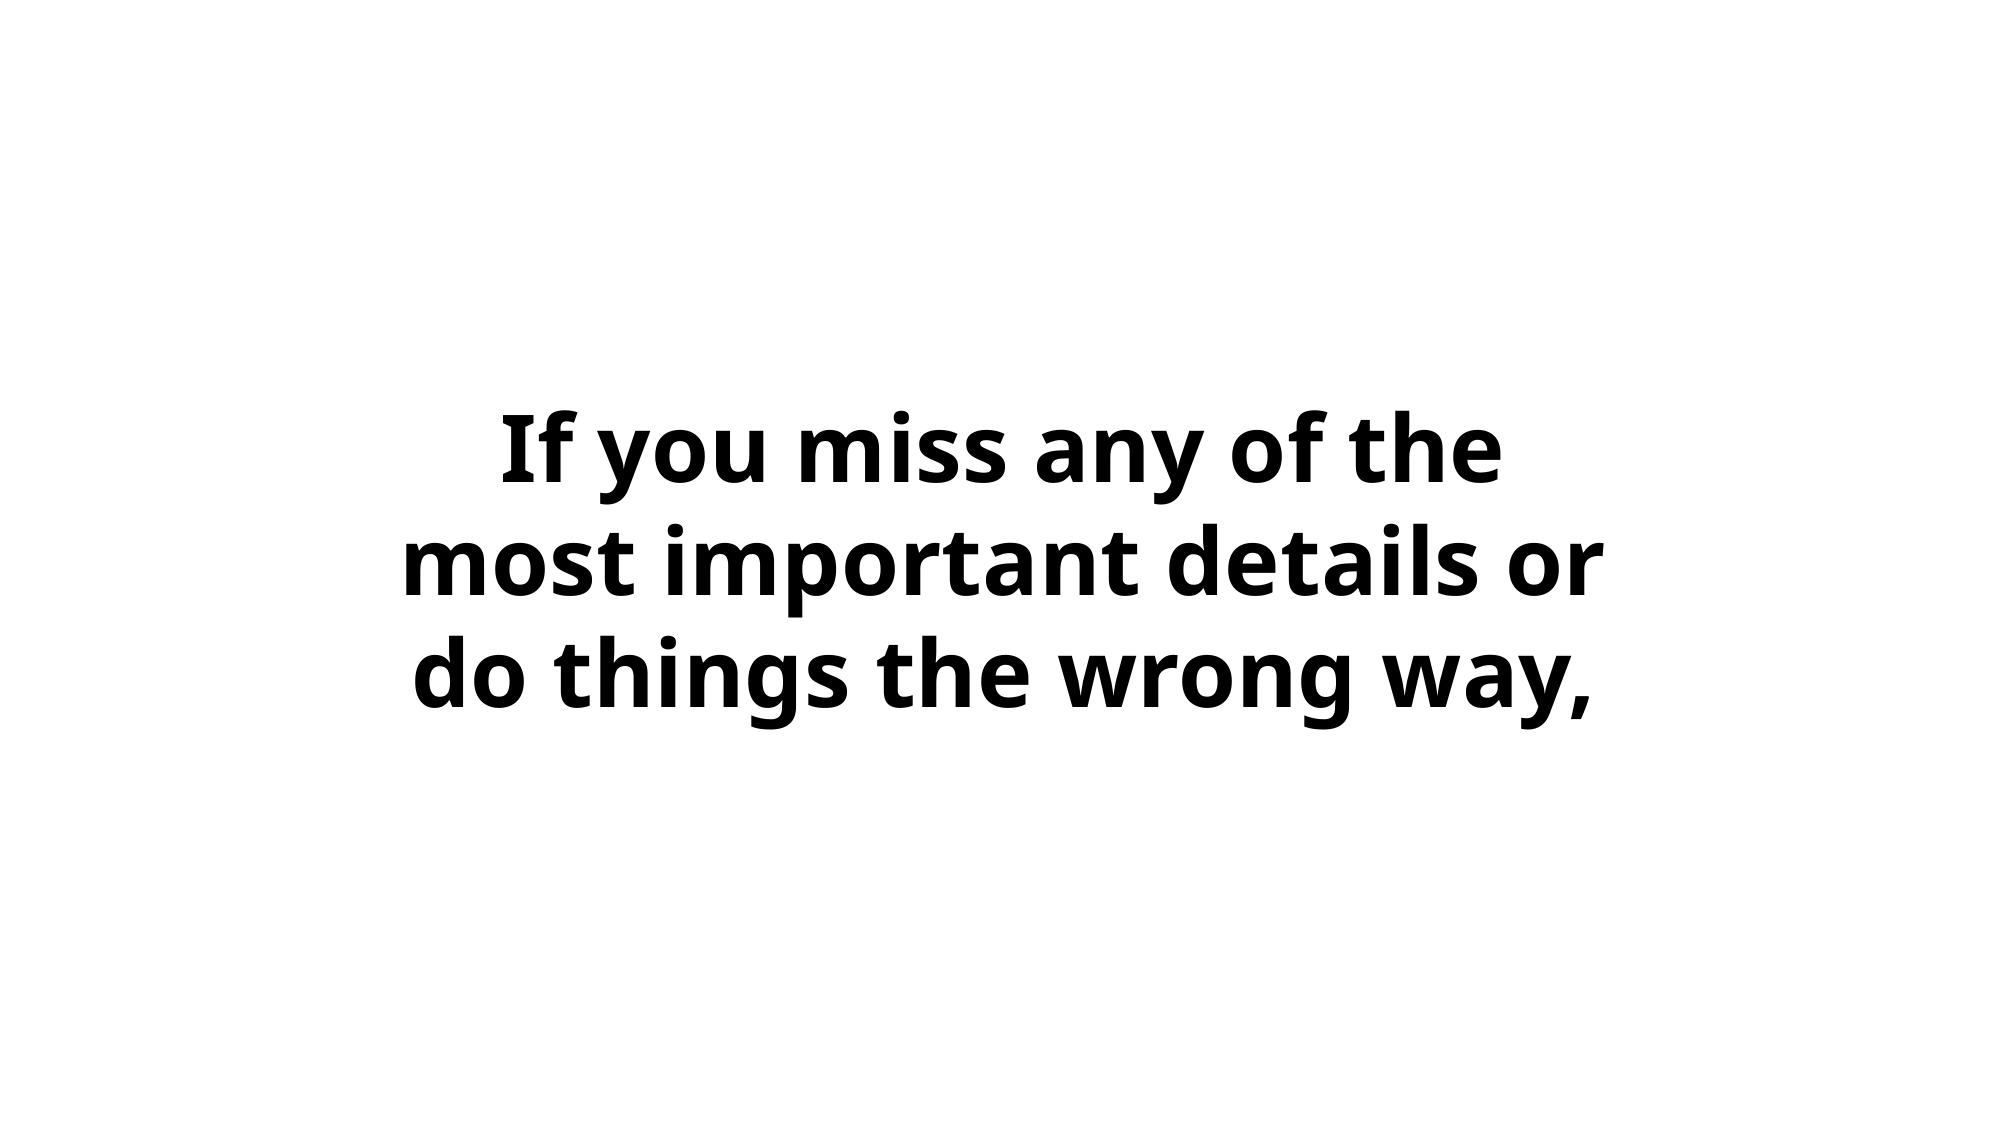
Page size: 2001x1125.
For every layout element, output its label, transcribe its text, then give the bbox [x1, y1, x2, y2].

text_box If you miss any of the most important details or do things the wrong way, [356, 381, 1650, 734]
